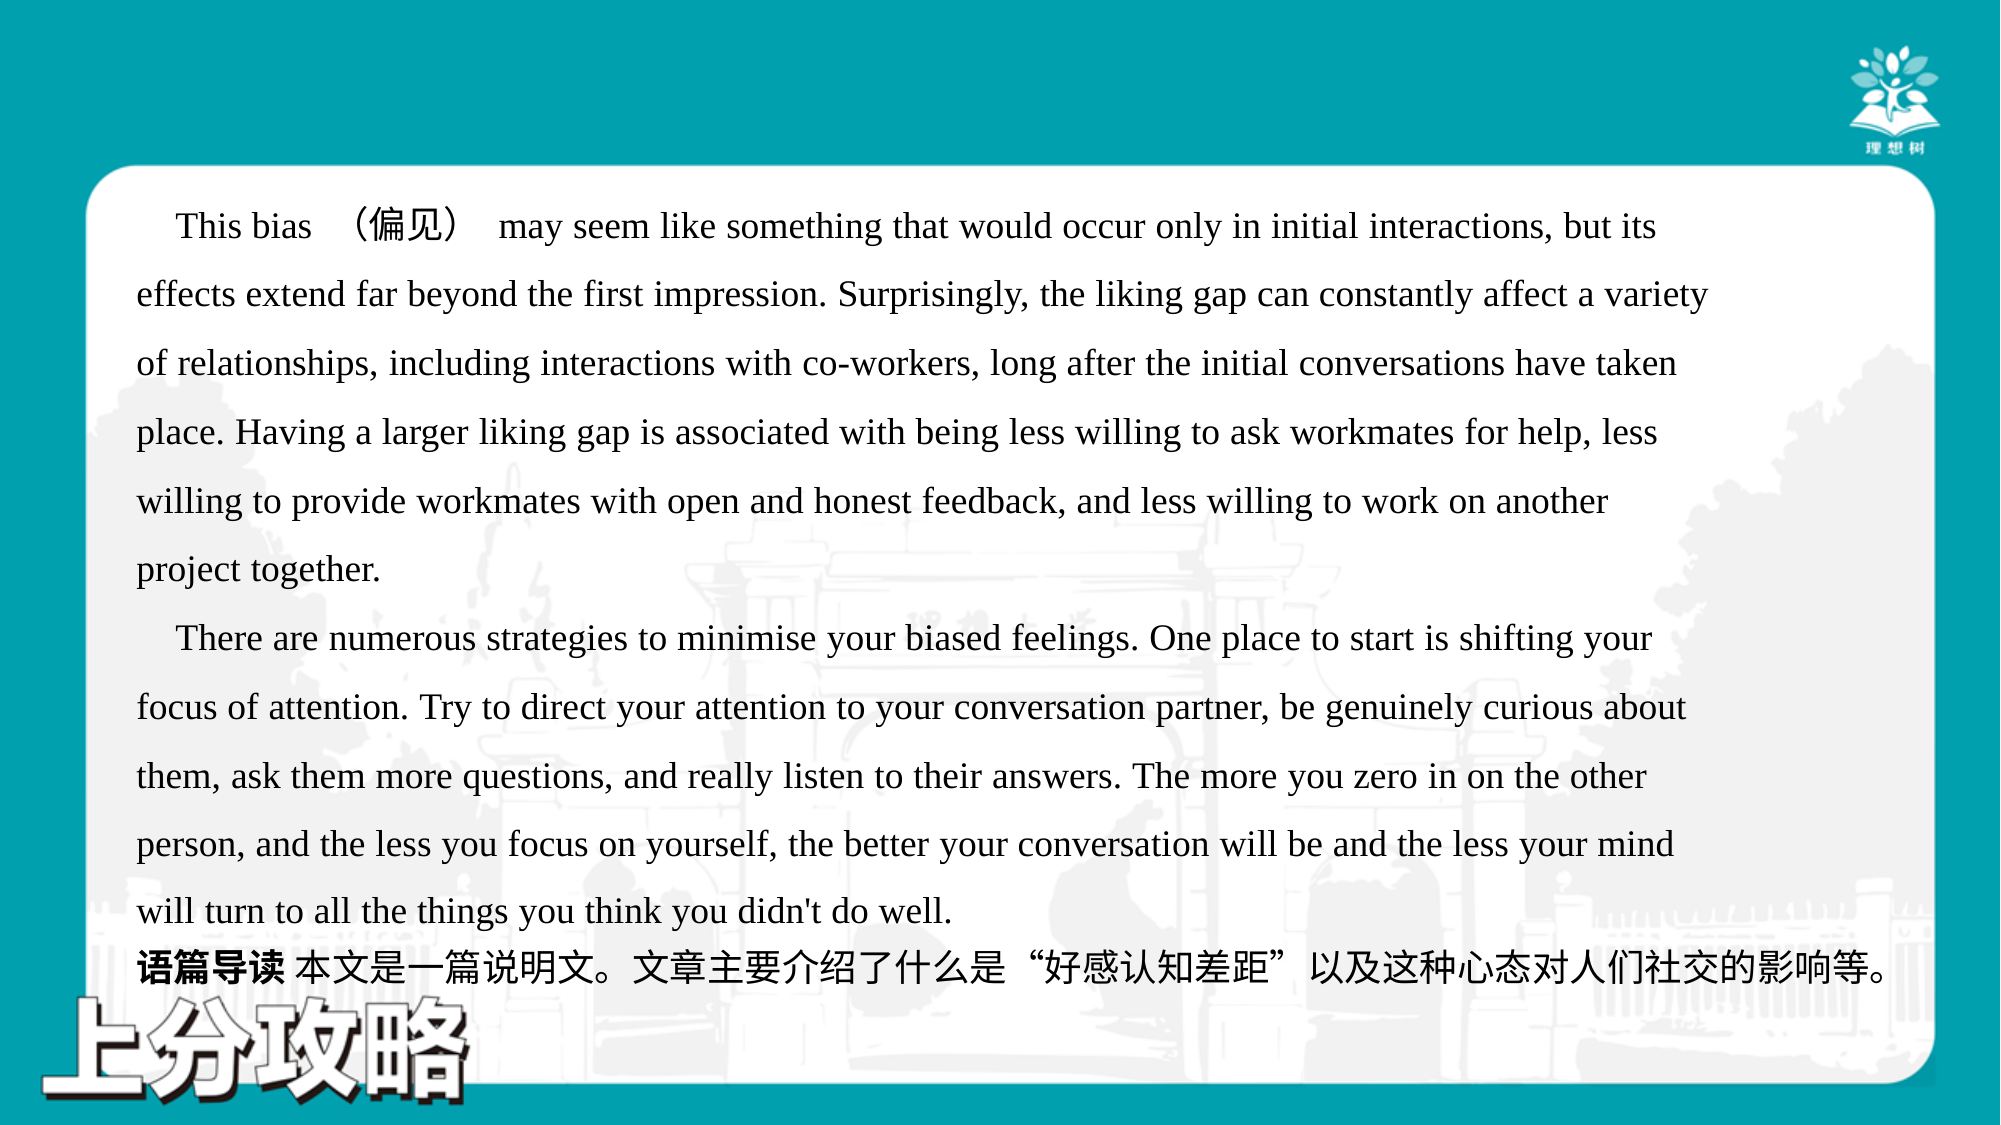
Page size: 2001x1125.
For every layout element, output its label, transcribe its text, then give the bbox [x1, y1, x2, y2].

picture [0, 0, 2000, 1125]
text_box This bias （偏见） may seem like something that would occur only in initial interactions, but its effects extend far beyond the first impression. Surprisingly, the liking gap can constantly affect a variety of relationships, including interactions with co-workers, long after the initial conversations have taken place. Having a larger liking gap is associated with being less willing to ask workmates for help, less willing to provide workmates with open and honest feedback, and less willing to work on another project together. There are numerous strategies to minimise your biased feelings. One place to start is shifting your focus of attention. Try to direct your attention to your conversation partner, be genuinely curious about them, ask them more questions, and really listen to their answers. The more you zero in on the other person, and the less you focus on yourself, the better your conversation will be and the less your mind will turn to all the things you think you didn't do well.#6 [136, 176, 1865, 922]
text_box 语篇导读 本文是一篇说明文。文章主要介绍了什么是“好感认知差距”以及这种心态对人们社交的影响等。 [136, 922, 1894, 982]
